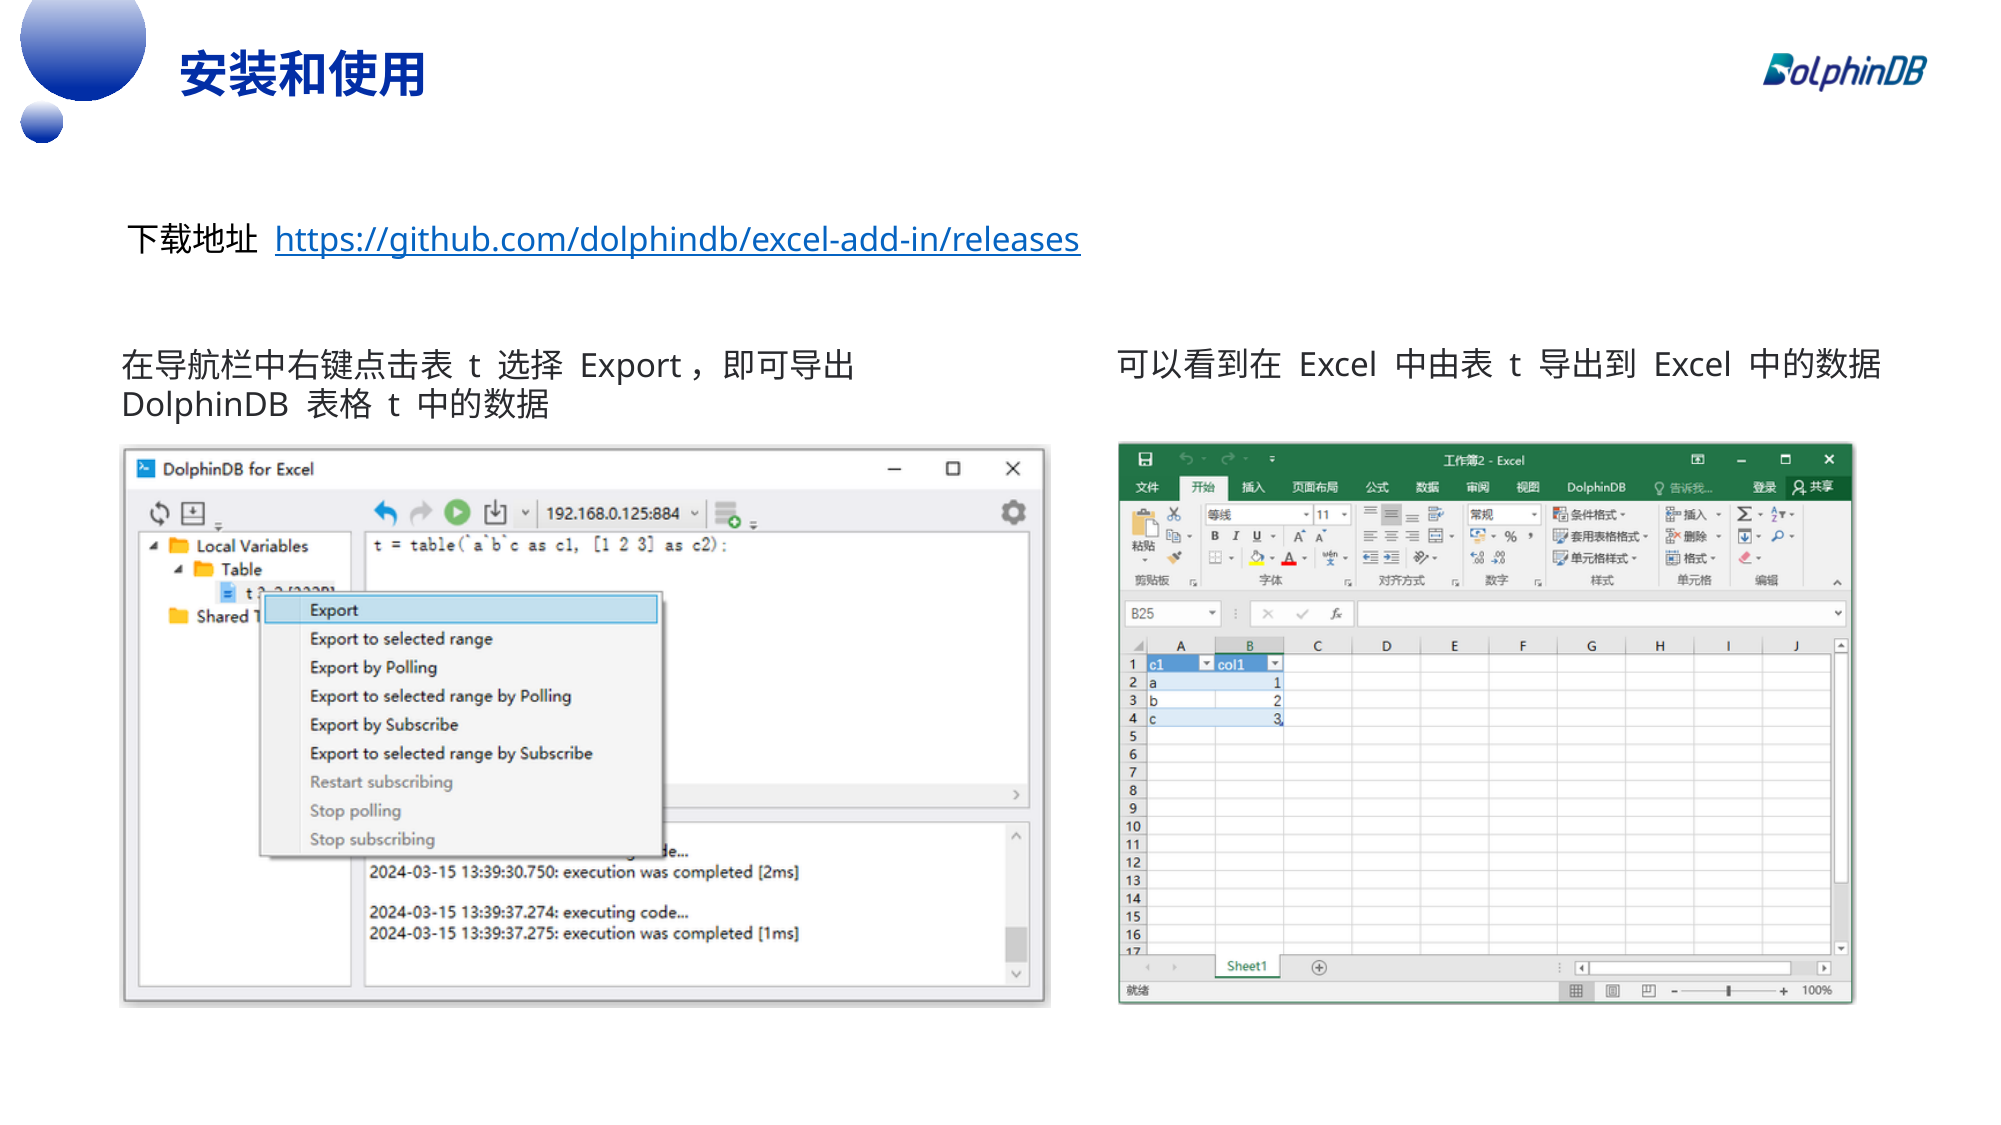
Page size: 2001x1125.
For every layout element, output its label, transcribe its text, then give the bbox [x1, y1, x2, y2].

picture [119, 444, 1051, 1008]
text_box 在导航栏中右键点击表 t 选择 Export，即可导出 DolphinDB 表格 t 中的数据 [106, 336, 1029, 431]
text_box 安装和使用 [163, 35, 1545, 110]
text_box [19, 0, 147, 102]
text_box [19, 99, 64, 144]
text_box 可以看到在 Excel 中由表 t 导出到 Excel 中的数据 [1102, 336, 1936, 391]
picture [1118, 441, 1857, 1005]
picture [1755, 47, 1929, 93]
text_box 下载地址 https://github.com/dolphindb/excel-add-in/releases [111, 210, 1312, 271]
